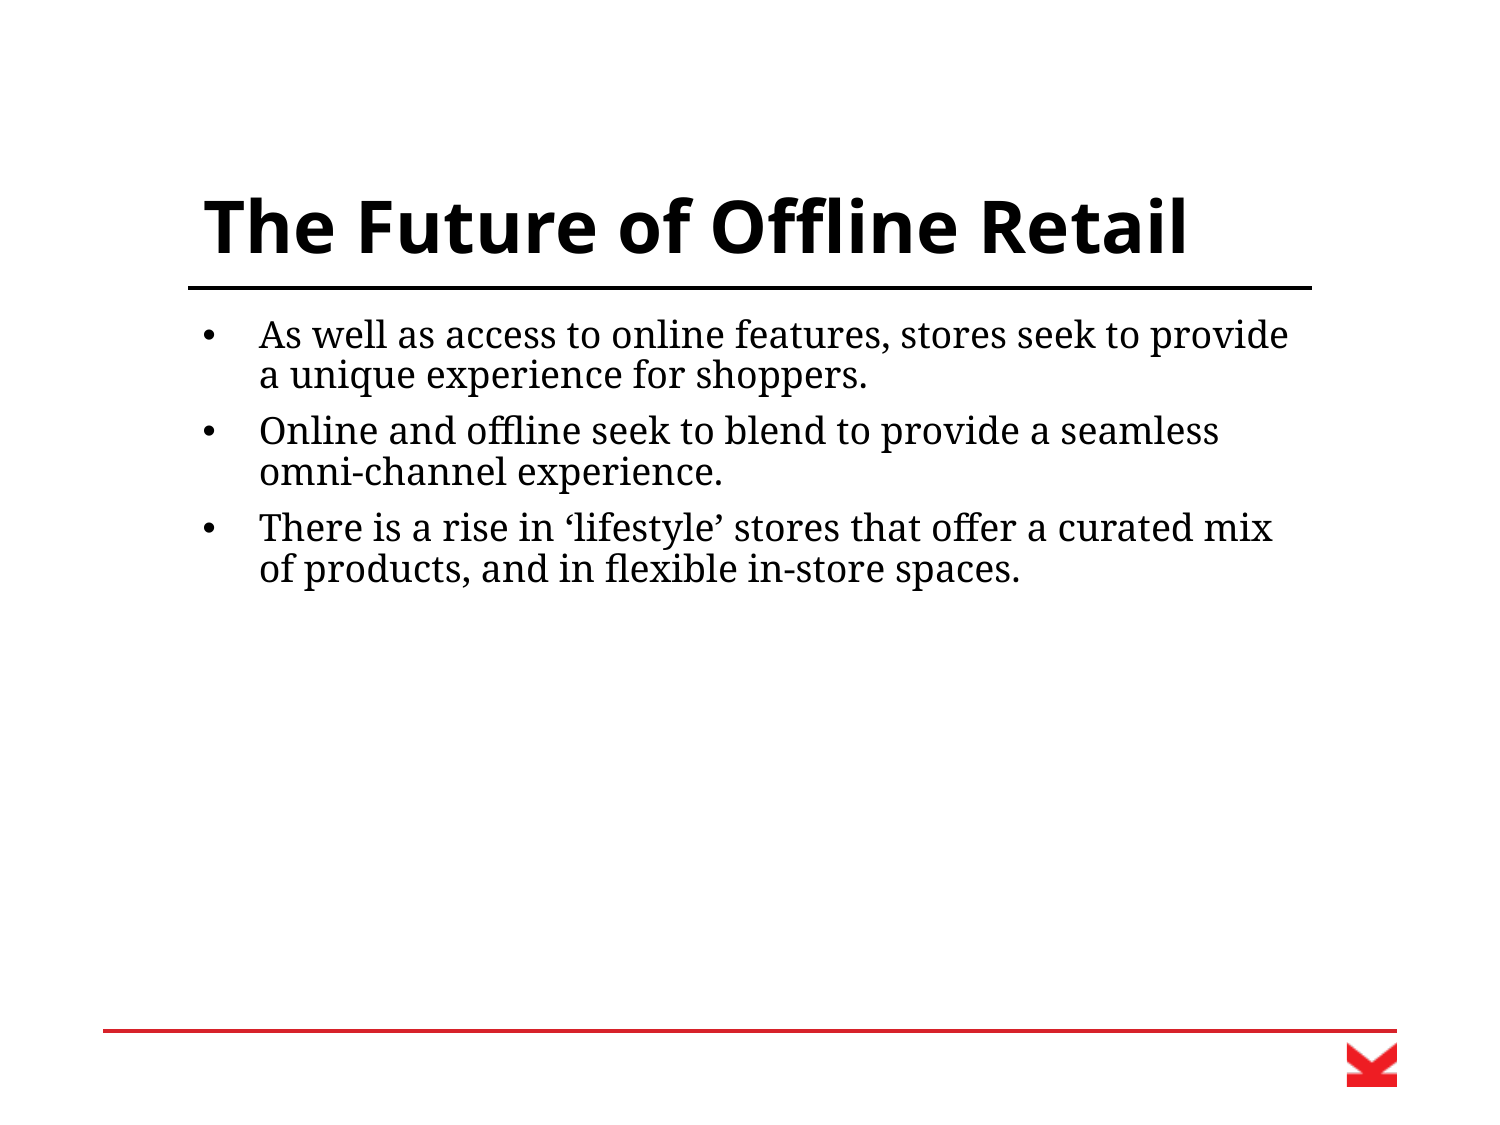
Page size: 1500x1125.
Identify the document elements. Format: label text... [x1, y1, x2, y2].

title The Future of Offline Retail [188, 59, 1312, 278]
subtitle As well as access to online features, stores seek to provide a unique experience for shoppers. Online and offline seek to blend to provide a seamless omni-channel experience. There is a rise in ‘lifestyle’ stores that offer a curated mix of products, and in flexible in-store spaces. [187, 308, 1313, 863]
